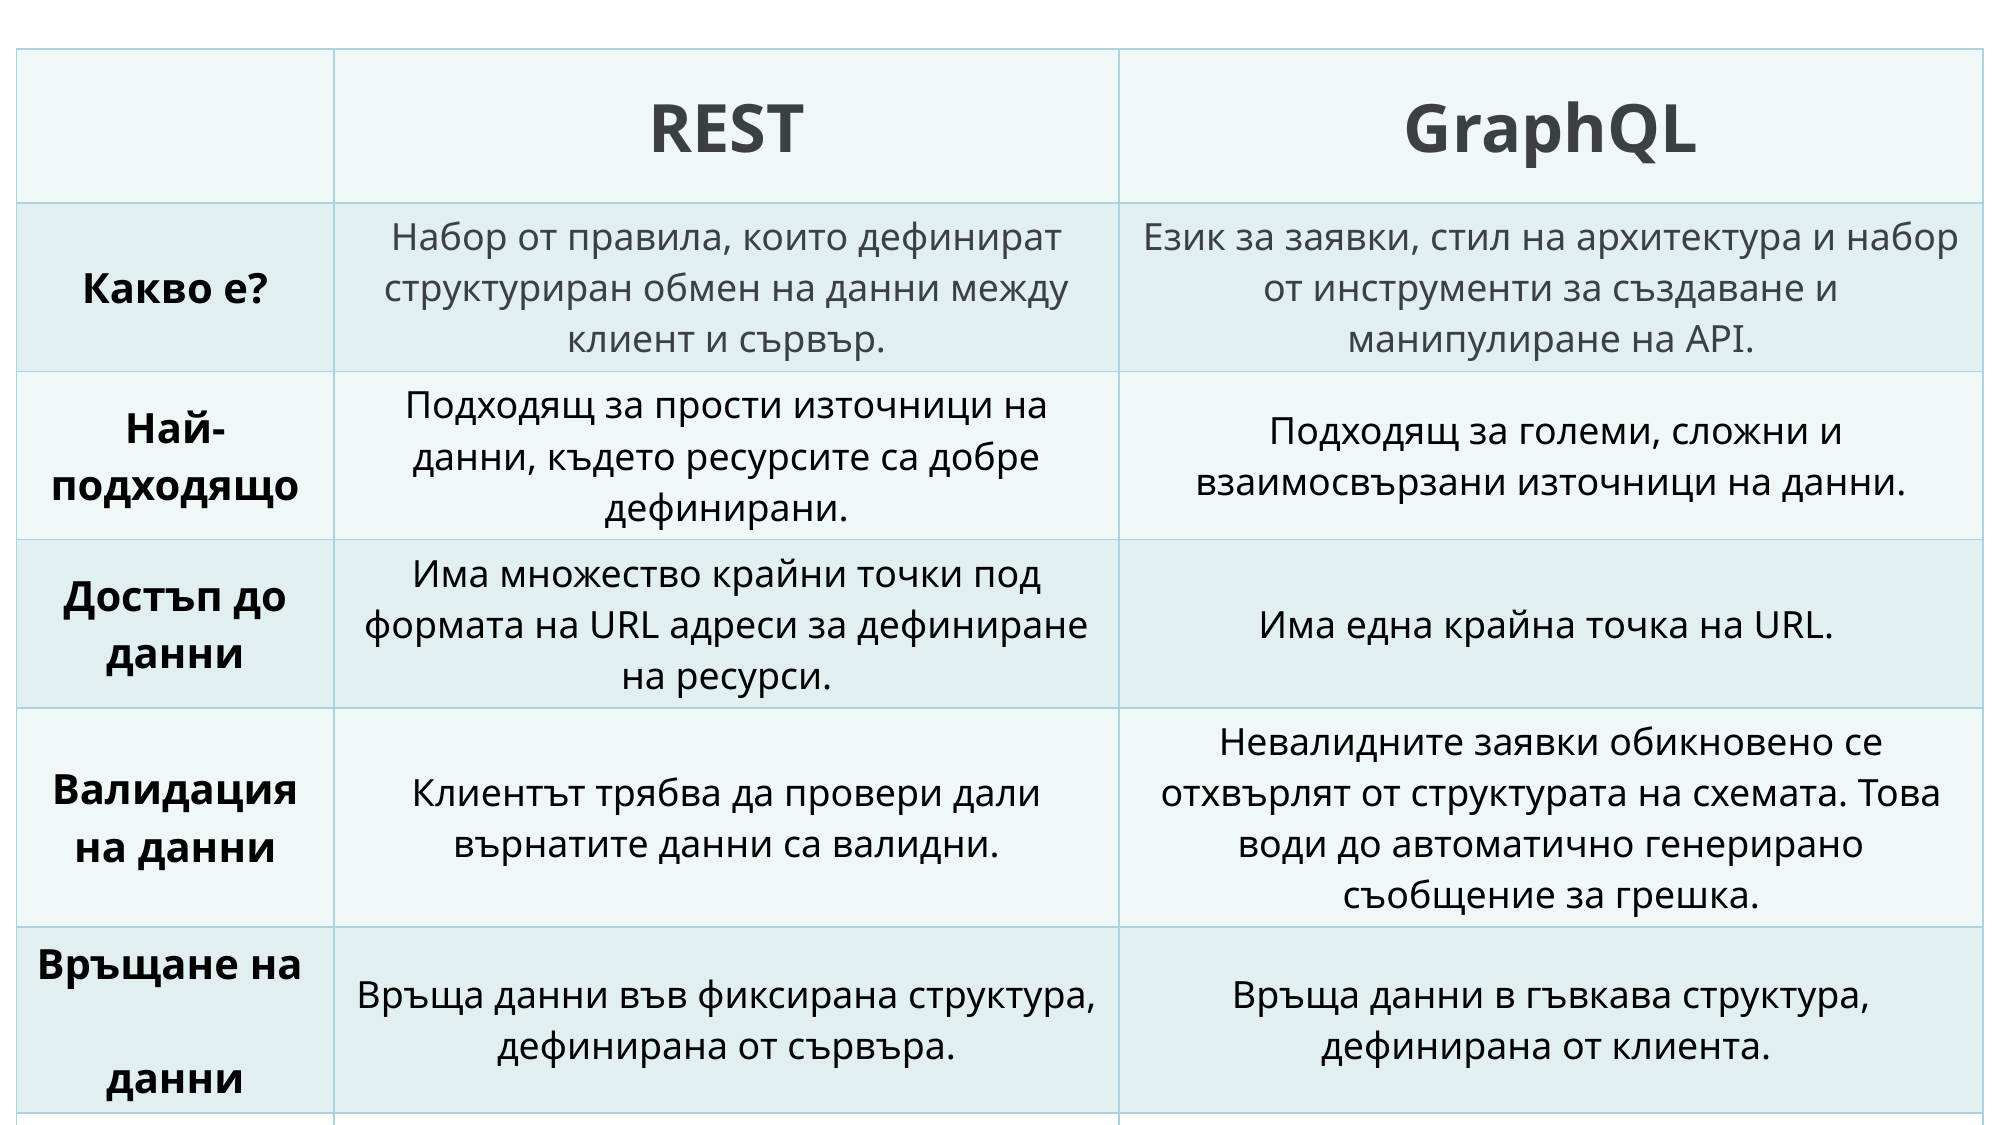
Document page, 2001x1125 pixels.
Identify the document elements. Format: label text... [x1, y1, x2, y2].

table_cell Достъп до данни [17, 540, 333, 707]
table_cell Структуриране и дефиниране [17, 1114, 333, 1125]
table_header REST [335, 50, 1118, 202]
table_cell Данните са строго типизирани. Така клиентът получава данни в предварително определени и взаимно разбираеми формати. [1120, 1114, 1982, 1125]
table_cell Има една крайна точка на URL. [1120, 540, 1982, 707]
table_cell Най-подходящо [17, 372, 333, 539]
table_cell Подходящ за прости източници на данни, където ресурсите са добре дефинирани. [335, 372, 1118, 539]
table_cell Подходящ за големи, сложни и взаимосвързани източници на данни. [1120, 372, 1982, 539]
table_header GraphQL [1120, 50, 1982, 202]
table_cell Невалидните заявки обикновено се отхвърлят от структурата на схемата. Това води до автоматично генерирано съобщение за грешка. [1120, 709, 1982, 926]
table_cell Връщане на данни [17, 928, 333, 1112]
table_cell Набор от правила, които дефинират структуриран обмен на данни между клиент и сървър. [335, 204, 1118, 371]
table_cell Валидация на данни [17, 709, 333, 926]
table_cell Връща данни в гъвкава структура, дефинирана от клиента. [1120, 928, 1982, 1112]
table_cell Език за заявки, стил на архитектура и набор от инструменти за създаване и манипулиране на API. [1120, 204, 1982, 371]
table_cell Какво е? [17, 204, 333, 371]
table_cell Има множество крайни точки под формата на URL адреси за дефиниране на ресурси. [335, 540, 1118, 707]
table_header [17, 50, 333, 202]
table_cell Данните са слабо типизирани. Така че клиентът трябва да реши как да интерпретира форматираните данни, когато бъдат върнати. [335, 1114, 1118, 1125]
table_cell Връща данни във фиксирана структура, дефинирана от сървъра. [335, 928, 1118, 1112]
table_cell Клиентът трябва да провери дали върнатите данни са валидни. [335, 709, 1118, 926]
